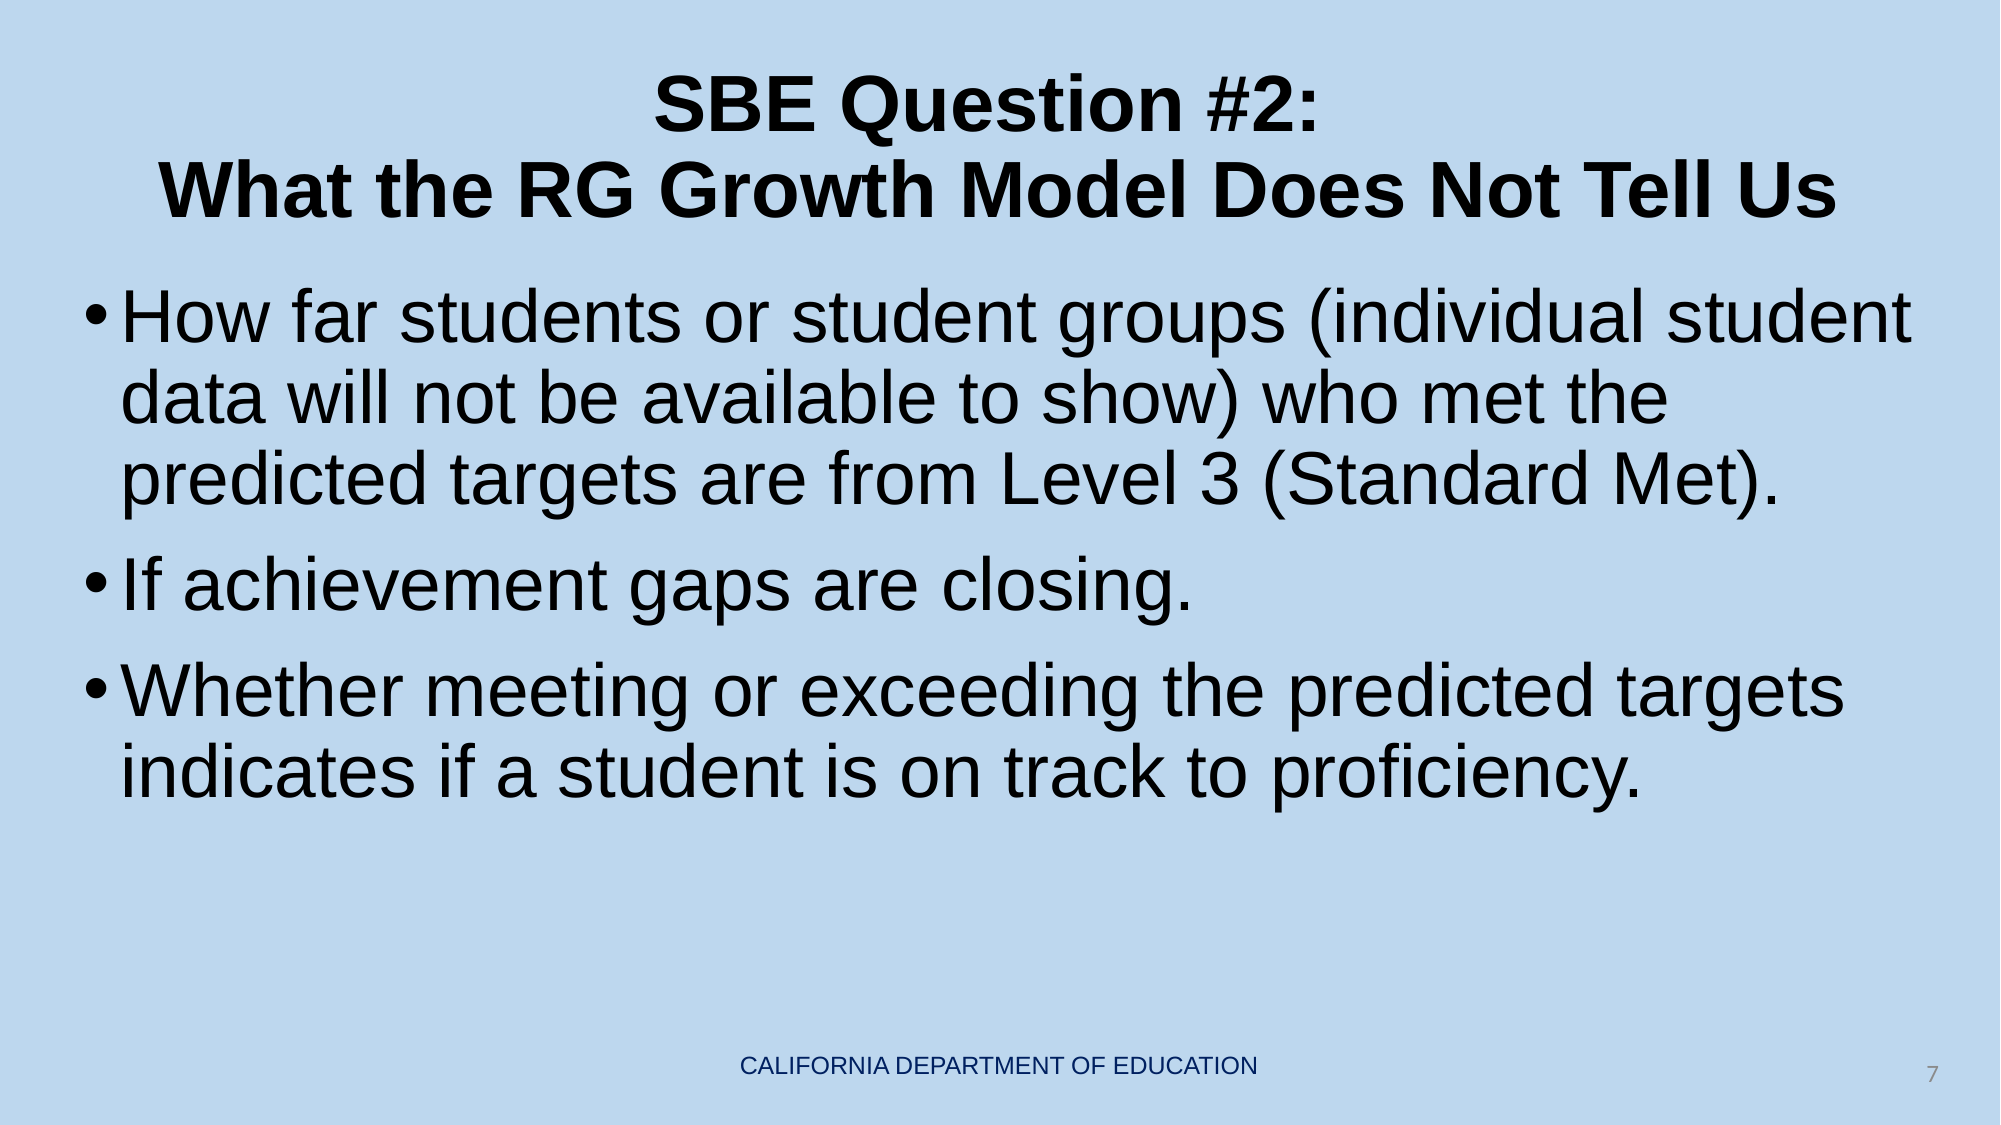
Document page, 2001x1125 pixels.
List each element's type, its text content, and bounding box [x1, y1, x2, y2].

slide_number 7 [1504, 1042, 1954, 1103]
title SBE Question #2: What the RG Growth Model Does Not Tell Us [68, 27, 1931, 270]
list How far students or student groups (individual student data will not be available to show) who met the predicted targets are from Level 3 (Standard Met). If achievement gaps are closing. Whether meeting or exceeding the predicted targets indicates if a student is on track to proficiency. [68, 270, 1931, 1043]
